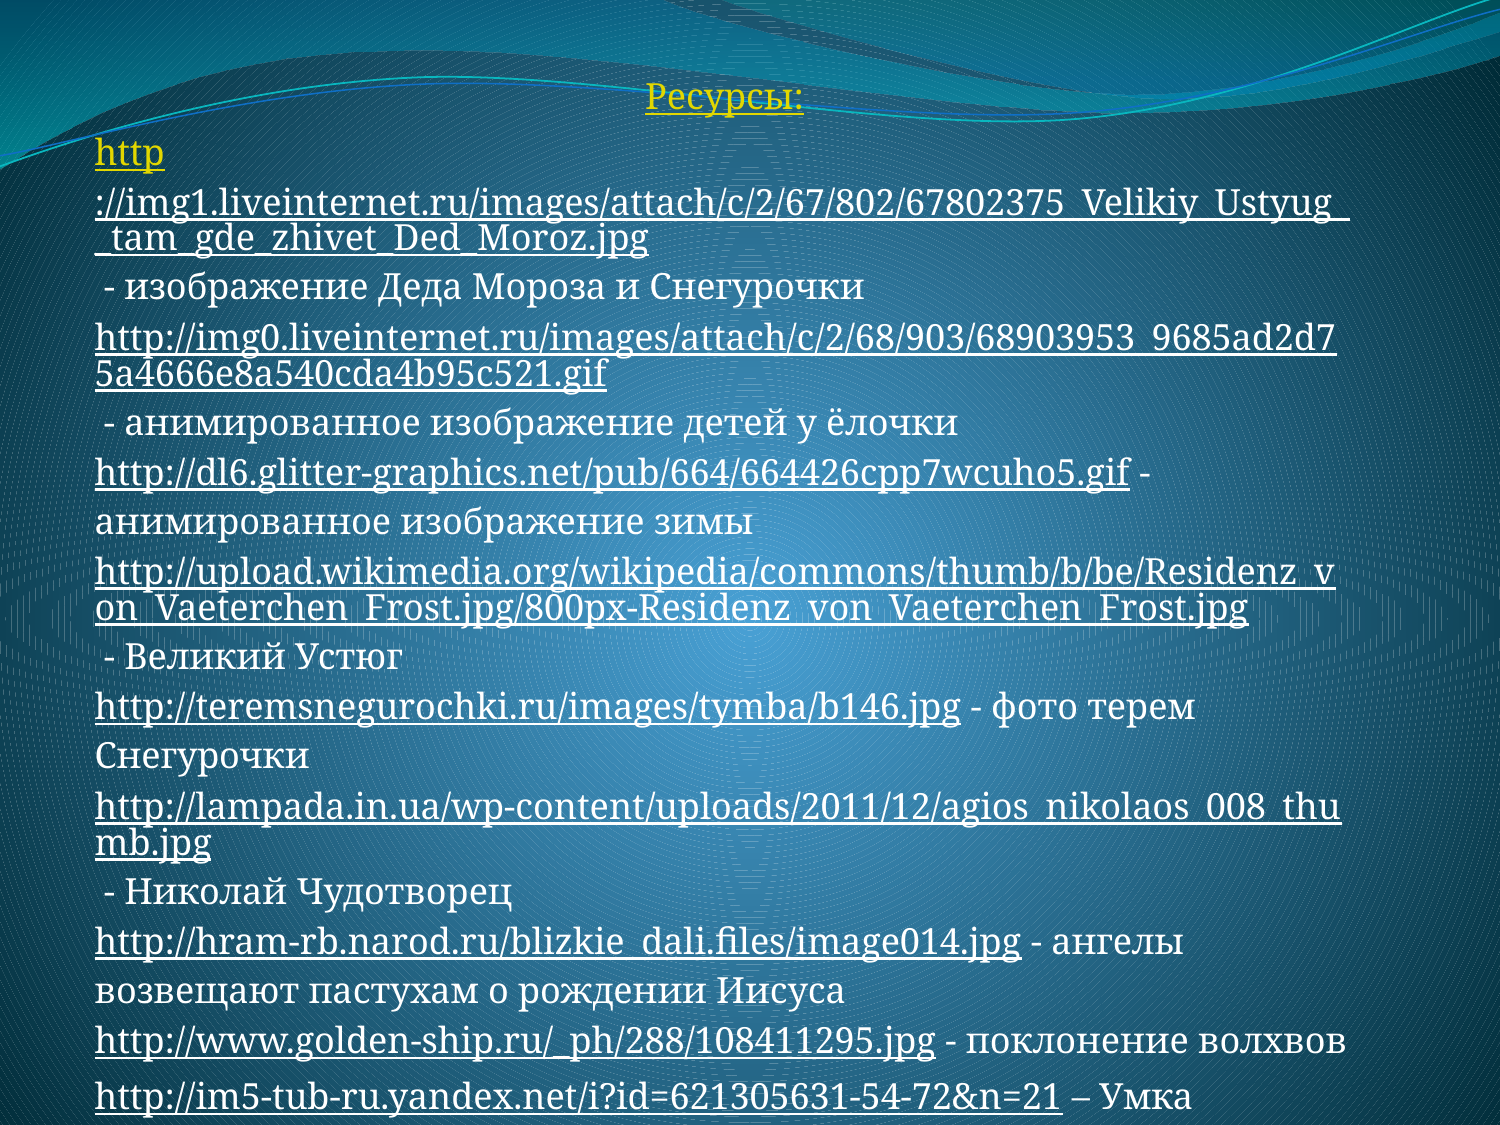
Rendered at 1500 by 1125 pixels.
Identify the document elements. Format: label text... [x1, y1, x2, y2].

list Ресурсы: http://img1.liveinternet.ru/images/attach/c/2/67/802/67802375_Velikiy_Ustyug__tam_gde_zhivet_Ded_Moroz.jpg - изображение Деда Мороза и Снегурочки http://img0.liveinternet.ru/images/attach/c/2/68/903/68903953_9685ad2d75a4666e8a540cda4b95c521.gif - анимированное изображение детей у ёлочки http://dl6.glitter-graphics.net/pub/664/664426cpp7wcuho5.gif - анимированное изображение зимы http://upload.wikimedia.org/wikipedia/commons/thumb/b/be/Residenz_von_Vaeterchen_Frost.jpg/800px-Residenz_von_Vaeterchen_Frost.jpg - Великий Устюг http://teremsnegurochki.ru/images/tymba/b146.jpg - фото терем Снегурочки http://lampada.in.ua/wp-content/uploads/2011/12/agios_nikolaos_008_thumb.jpg - Николай Чудотворец http://hram-rb.narod.ru/blizkie_dali.files/image014.jpg - ангелы возвещают пастухам о рождении Иисуса http://www.golden-ship.ru/_ph/288/108411295.jpg - поклонение волхвов http://im5-tub-ru.yandex.net/i?id=621305631-54-72&n=21 – Умка http://im6-tub-ru.yandex.net/i?id=264555511-68-72&n=21 – «Чук и Гек» А.Гайдара [86, 66, 1362, 1125]
